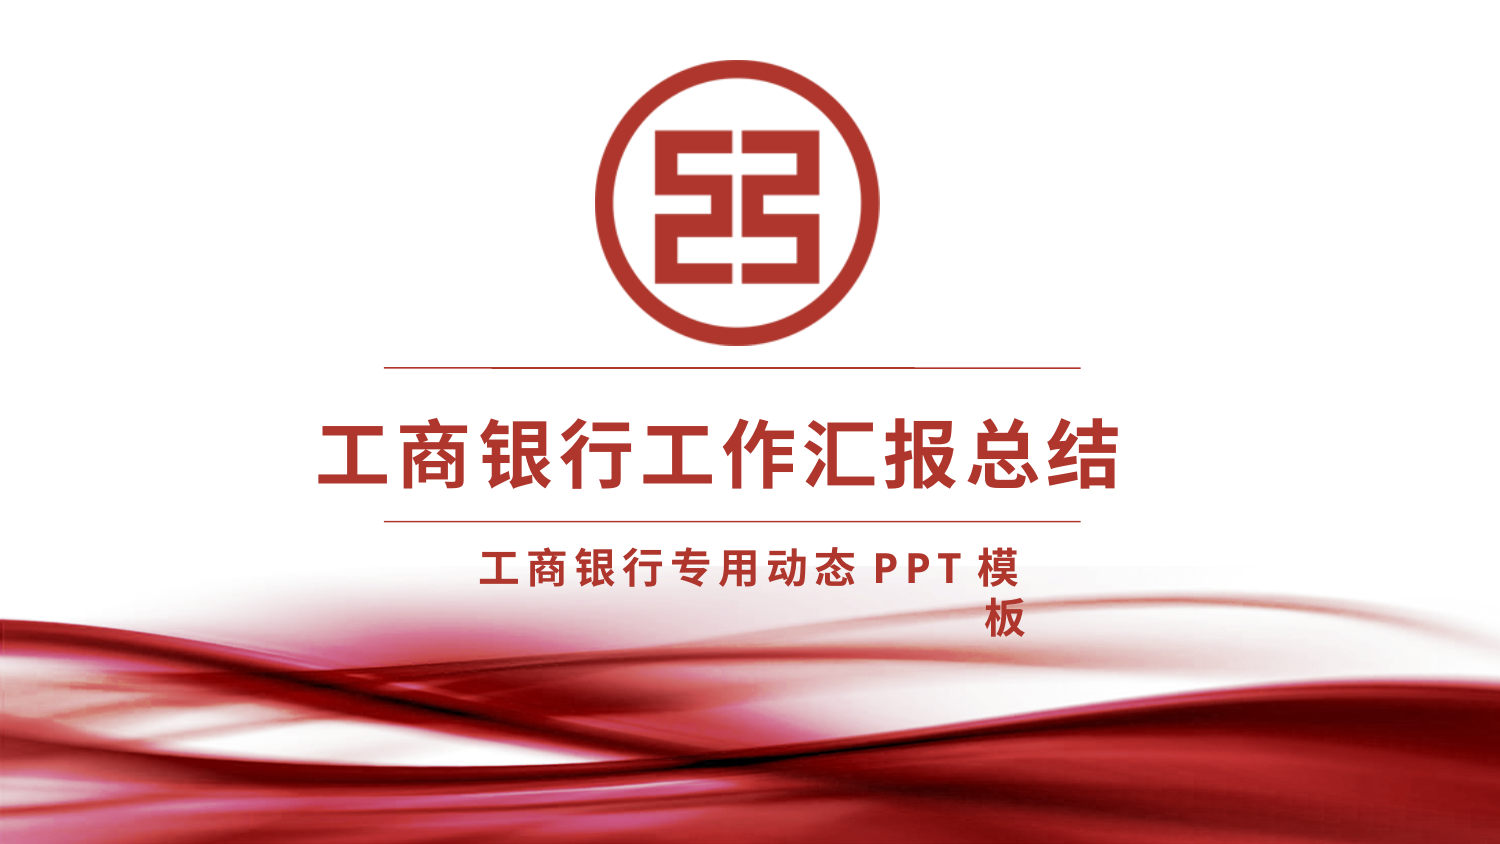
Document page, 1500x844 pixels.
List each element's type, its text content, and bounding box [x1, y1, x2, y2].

text_box 工商银行工作汇报总结 [301, 400, 1128, 495]
picture [0, 566, 1500, 844]
picture [595, 60, 881, 346]
text_box 工商银行专用动态PPT模板 [430, 534, 1040, 565]
